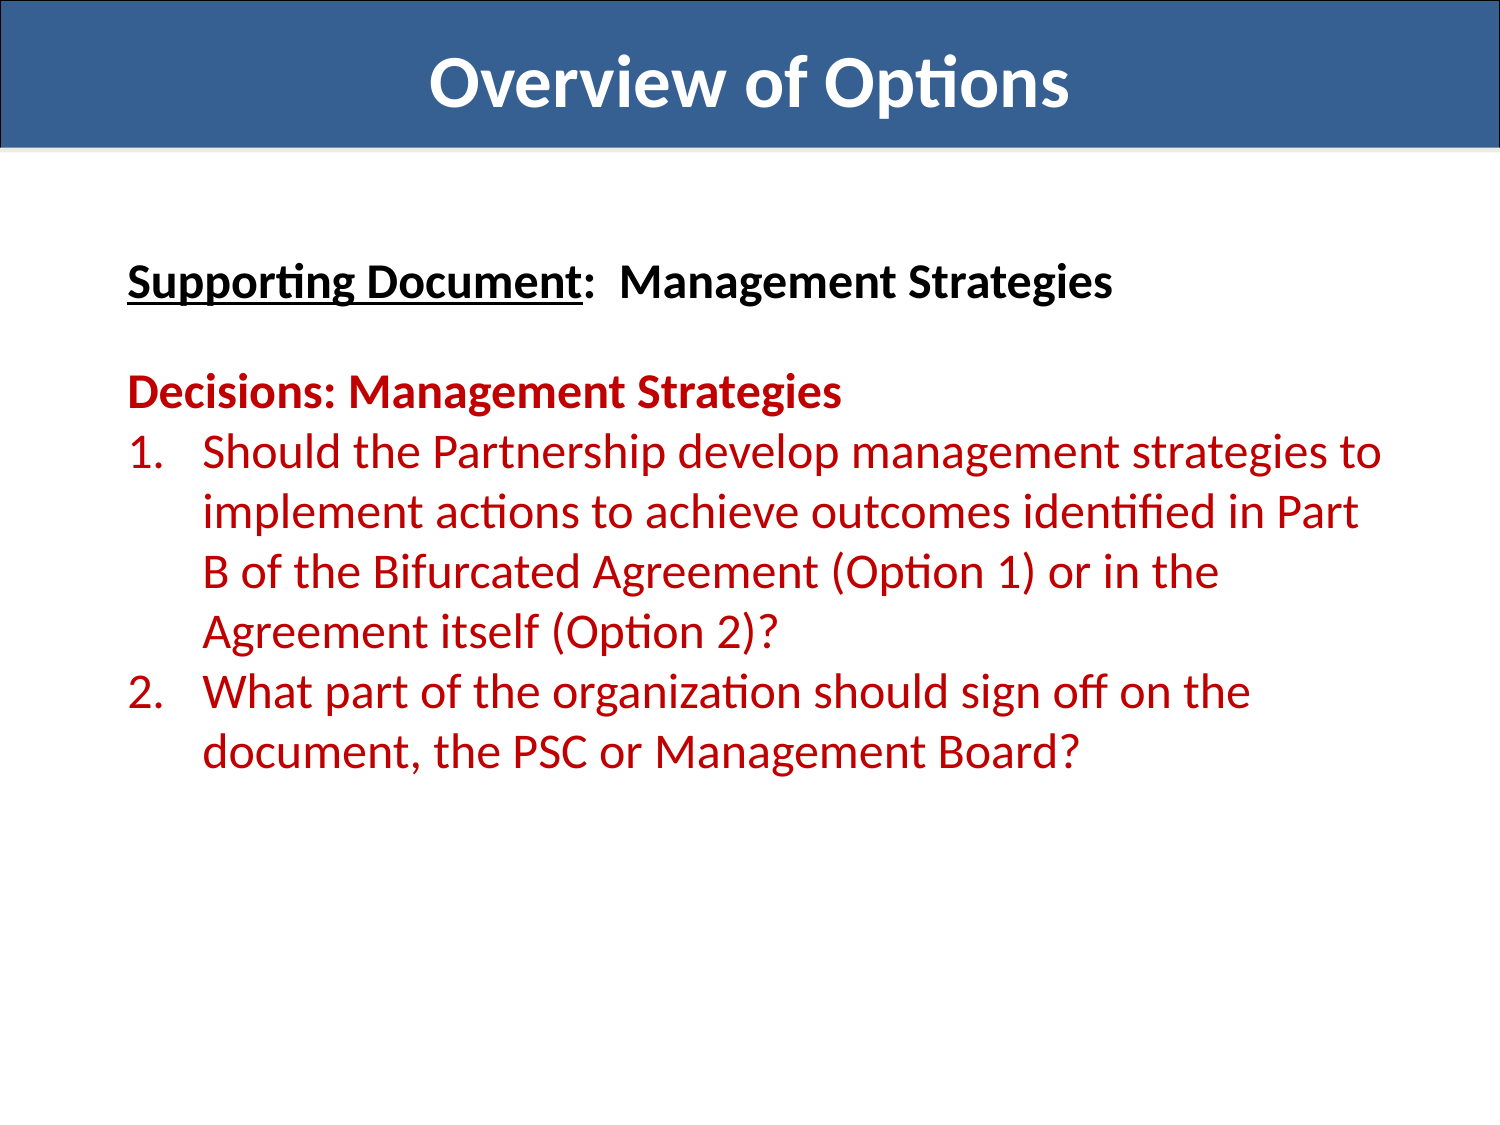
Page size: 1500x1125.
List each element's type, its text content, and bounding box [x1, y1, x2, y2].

text_box Supporting Document: Management Strategies Decisions: Management Strategies Should the Partnership develop management strategies to implement actions to achieve outcomes identified in Part B of the Bifurcated Agreement (Option 1) or in the Agreement itself (Option 2)? What part of the organization should sign off on the document, the PSC or Management Board? [112, 210, 1413, 862]
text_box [0, 0, 1500, 151]
